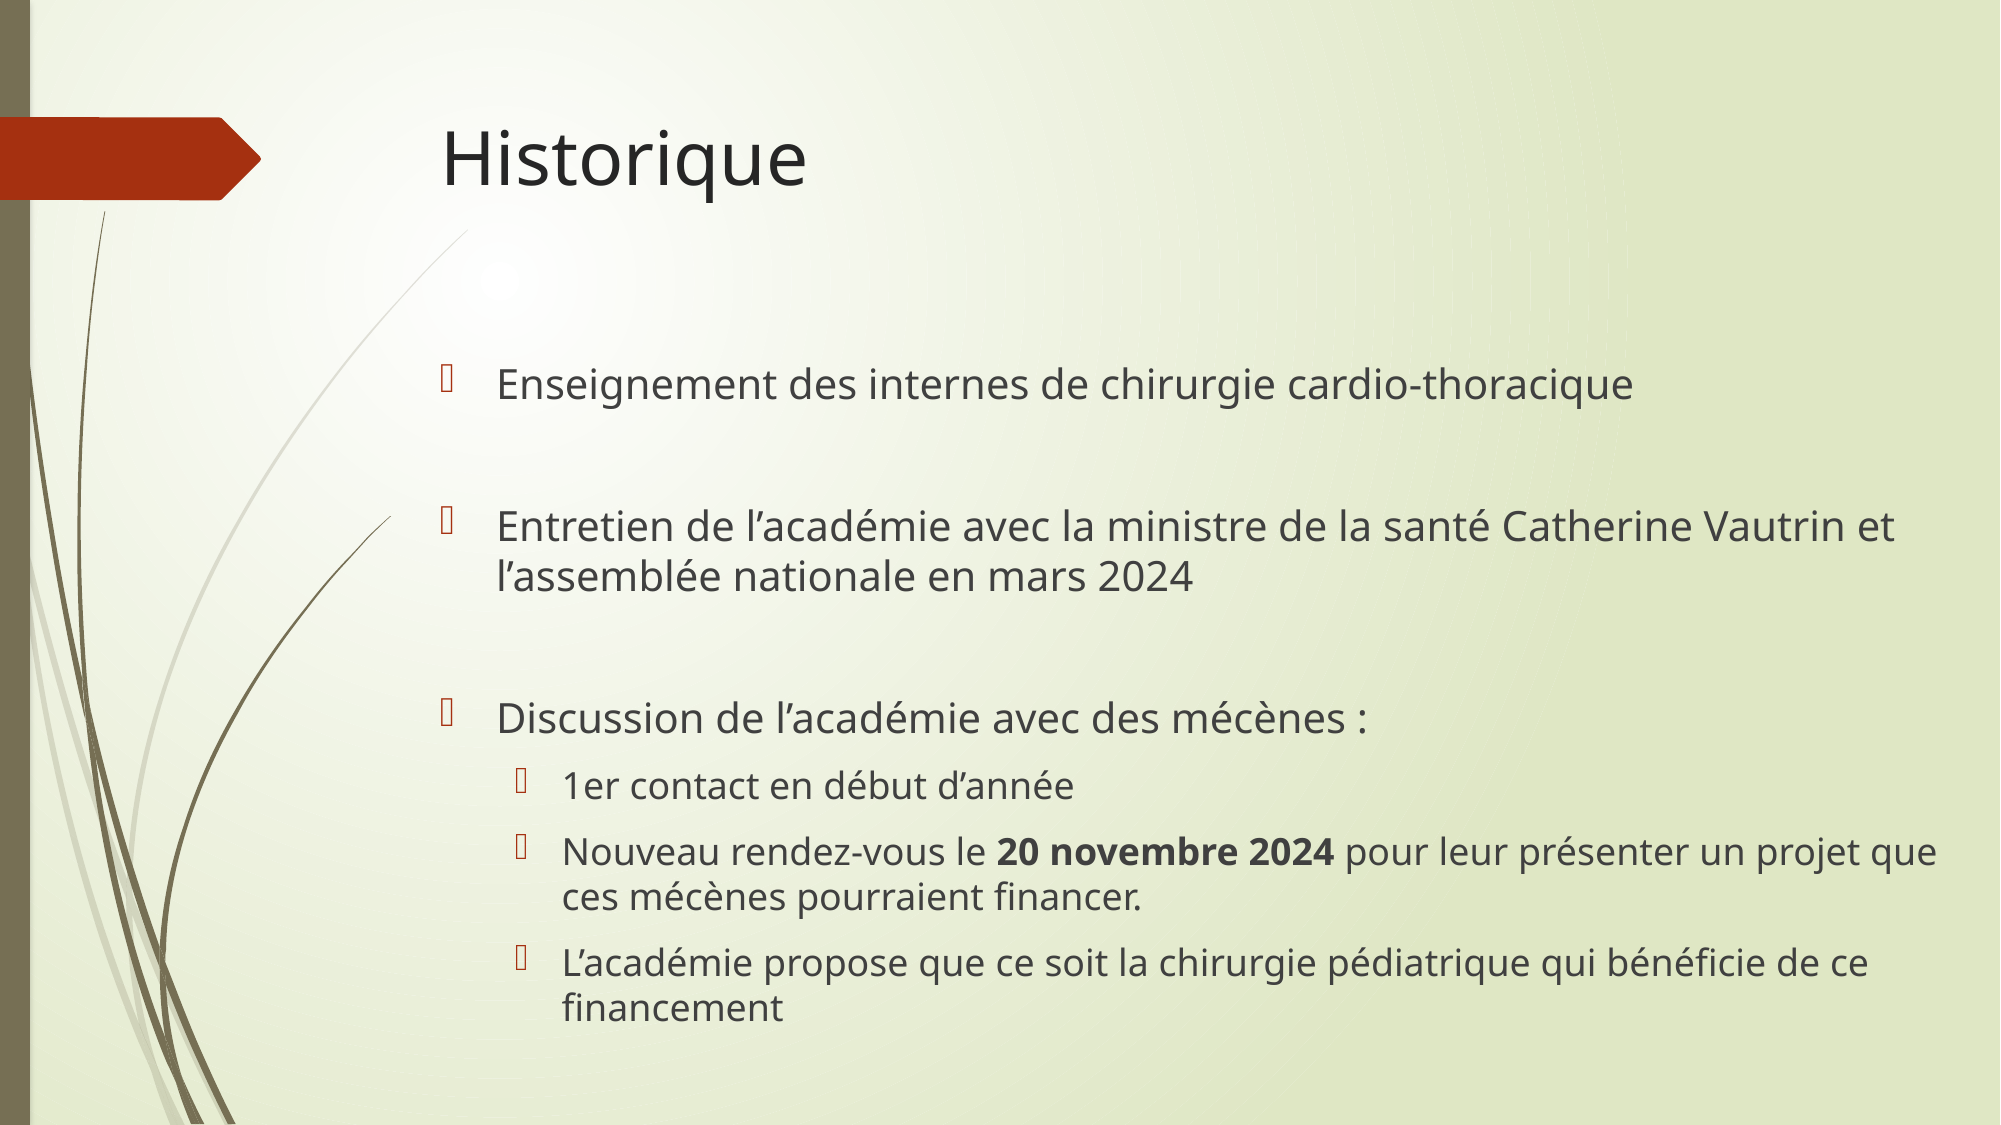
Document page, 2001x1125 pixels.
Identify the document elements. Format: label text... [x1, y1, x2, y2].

title Historique [425, 102, 1888, 313]
list Enseignement des internes de chirurgie cardio-thoracique Entretien de l’académie avec la ministre de la santé Catherine Vautrin et l’assemblée nationale en mars 2024 Discussion de l’académie avec des mécènes : 1er contact en début d’année Nouveau rendez-vous le 20 novembre 2024 pour leur présenter un projet que ces mécènes pourraient financer. L’académie propose que ce soit la chirurgie pédiatrique qui bénéficie de ce financement [424, 350, 2000, 1077]
